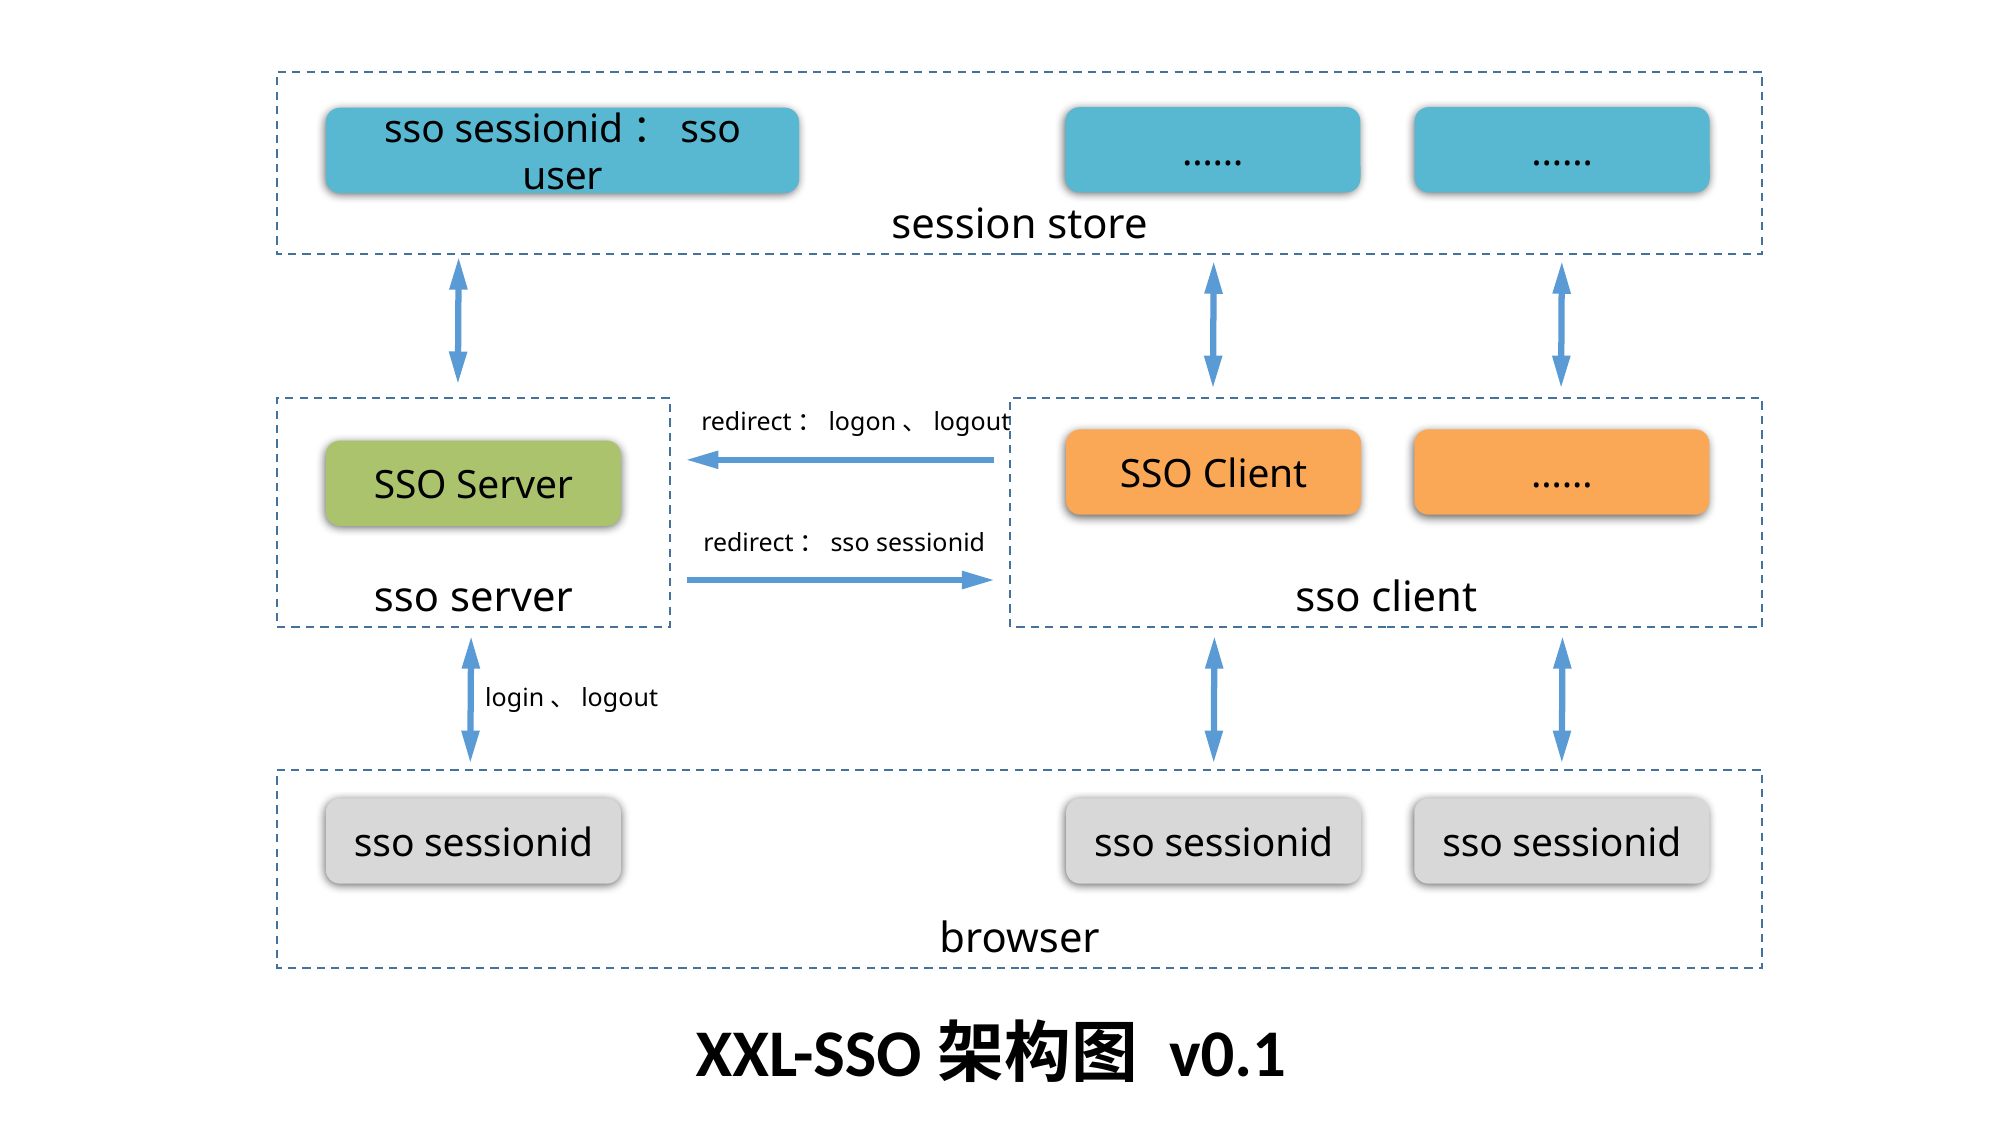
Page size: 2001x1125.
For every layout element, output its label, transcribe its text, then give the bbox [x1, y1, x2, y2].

text_box sso sessionid [325, 798, 621, 884]
text_box login、logout [471, 674, 674, 720]
text_box redirect：sso sessionid [688, 519, 1001, 564]
text_box sso server [276, 398, 671, 628]
text_box …… [1065, 107, 1361, 193]
text_box …… [1414, 107, 1710, 193]
text_box sso sessionid [1066, 798, 1362, 884]
text_box sso sessionid [1414, 798, 1710, 884]
text_box XXL-SSO架构图 v0.1 [680, 1002, 1301, 1098]
text_box browser [276, 770, 1763, 968]
text_box redirect：logon、logout [686, 398, 1026, 444]
text_box sso client [1010, 398, 1763, 628]
text_box session store [276, 71, 1763, 254]
